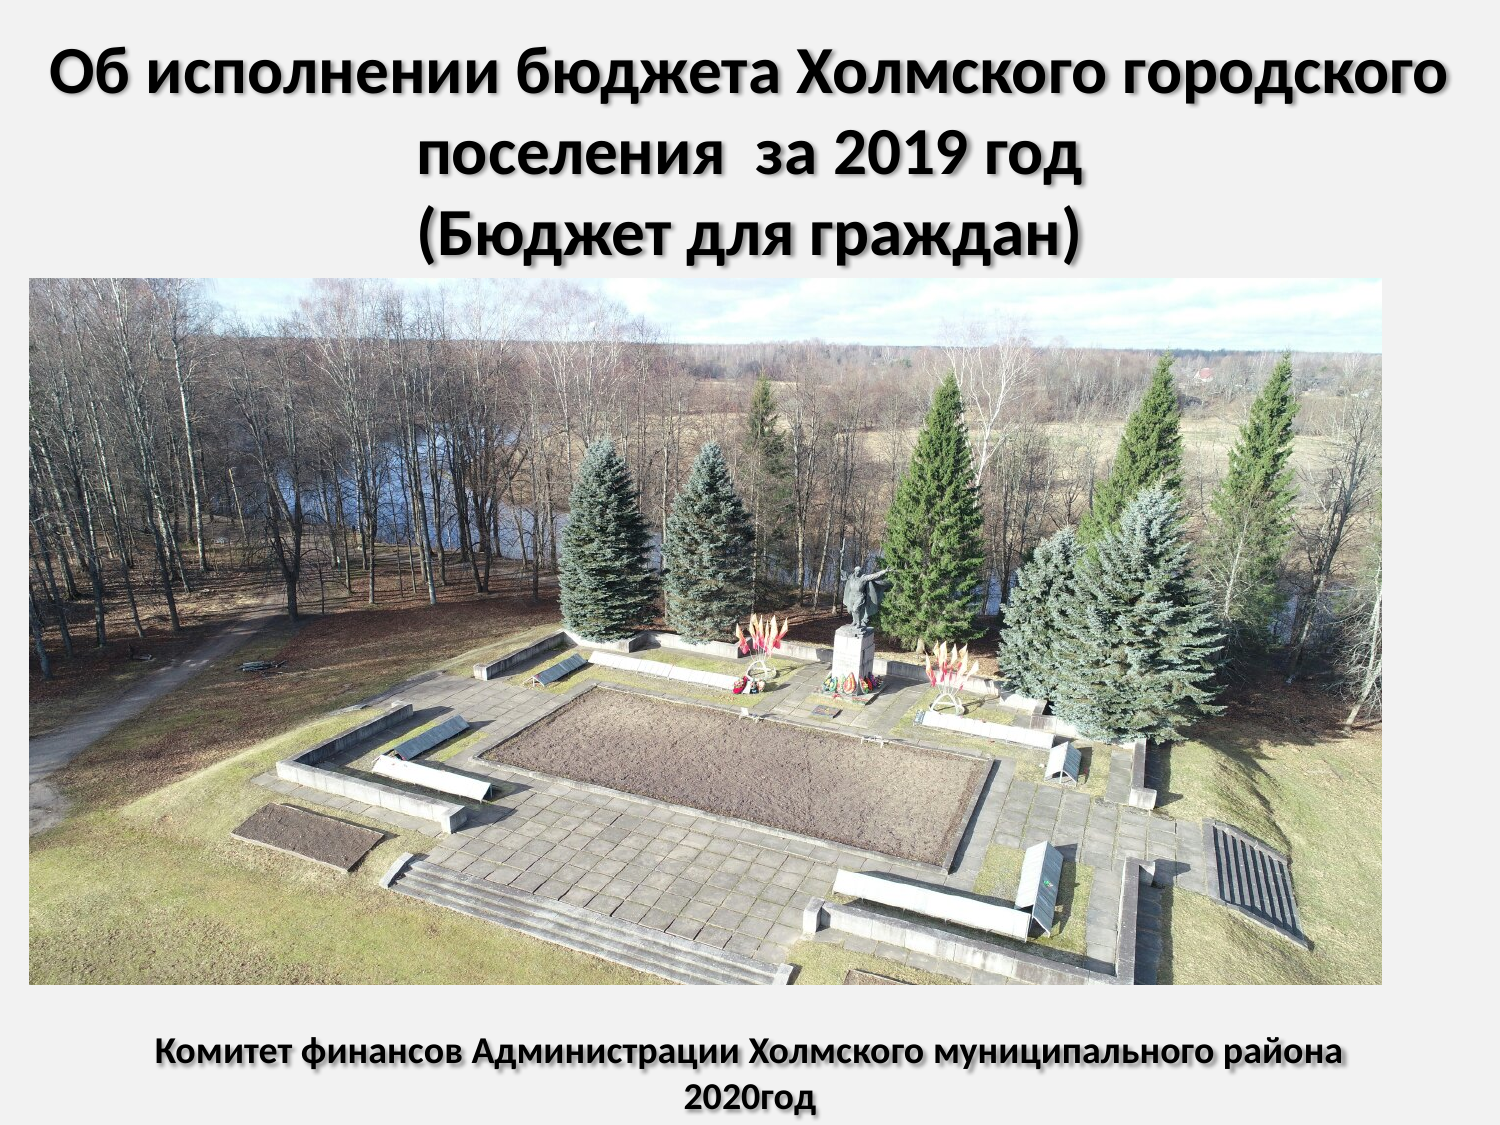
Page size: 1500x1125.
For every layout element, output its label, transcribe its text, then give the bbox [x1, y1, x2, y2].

text_box Об исполнении бюджета Холмского городского поселения за 2019 год (Бюджет для граждан) [0, 19, 1500, 279]
picture [29, 278, 1383, 985]
text_box Комитет финансов Администрации Холмского муниципального района 2020год [0, 1018, 1500, 1125]
